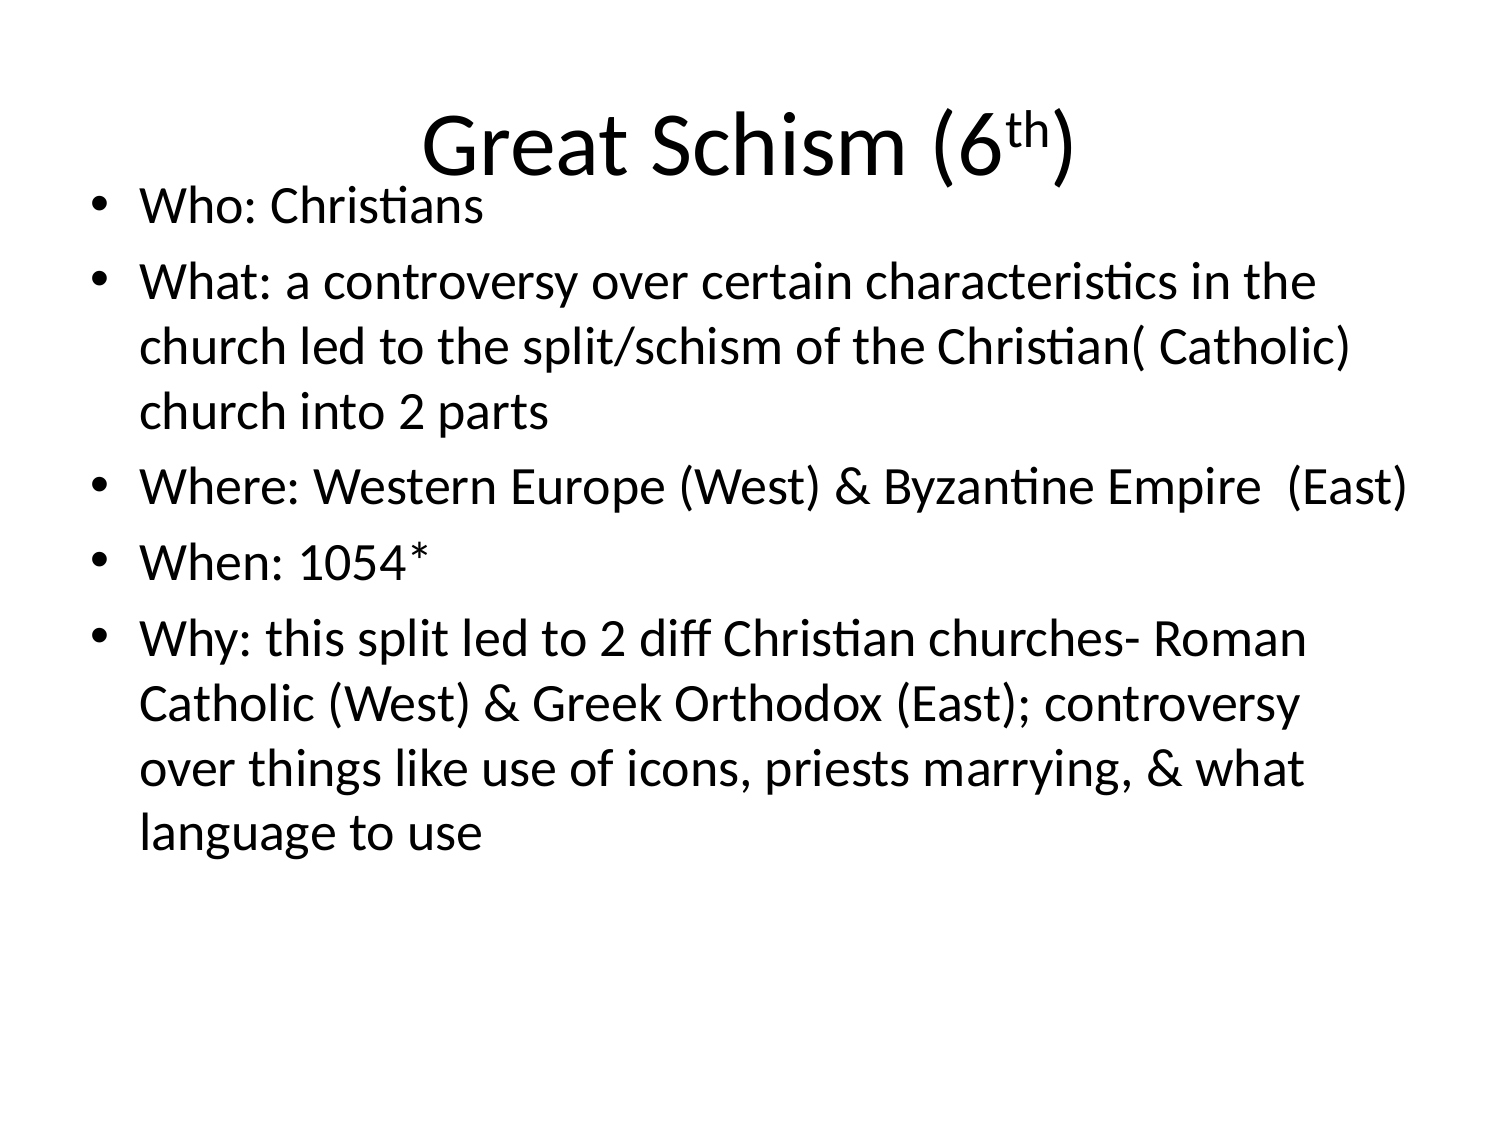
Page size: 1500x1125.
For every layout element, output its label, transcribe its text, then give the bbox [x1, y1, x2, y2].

list Who: Christians What: a controversy over certain characteristics in the church led to the split/schism of the Christian( Catholic) church into 2 parts Where: Western Europe (West) & Byzantine Empire (East) When: 1054* Why: this split led to 2 diff Christian churches- Roman Catholic (West) & Greek Orthodox (East); controversy over things like use of icons, priests marrying, & what language to use [75, 162, 1425, 905]
title Great Schism (6th) [75, 45, 1425, 162]
